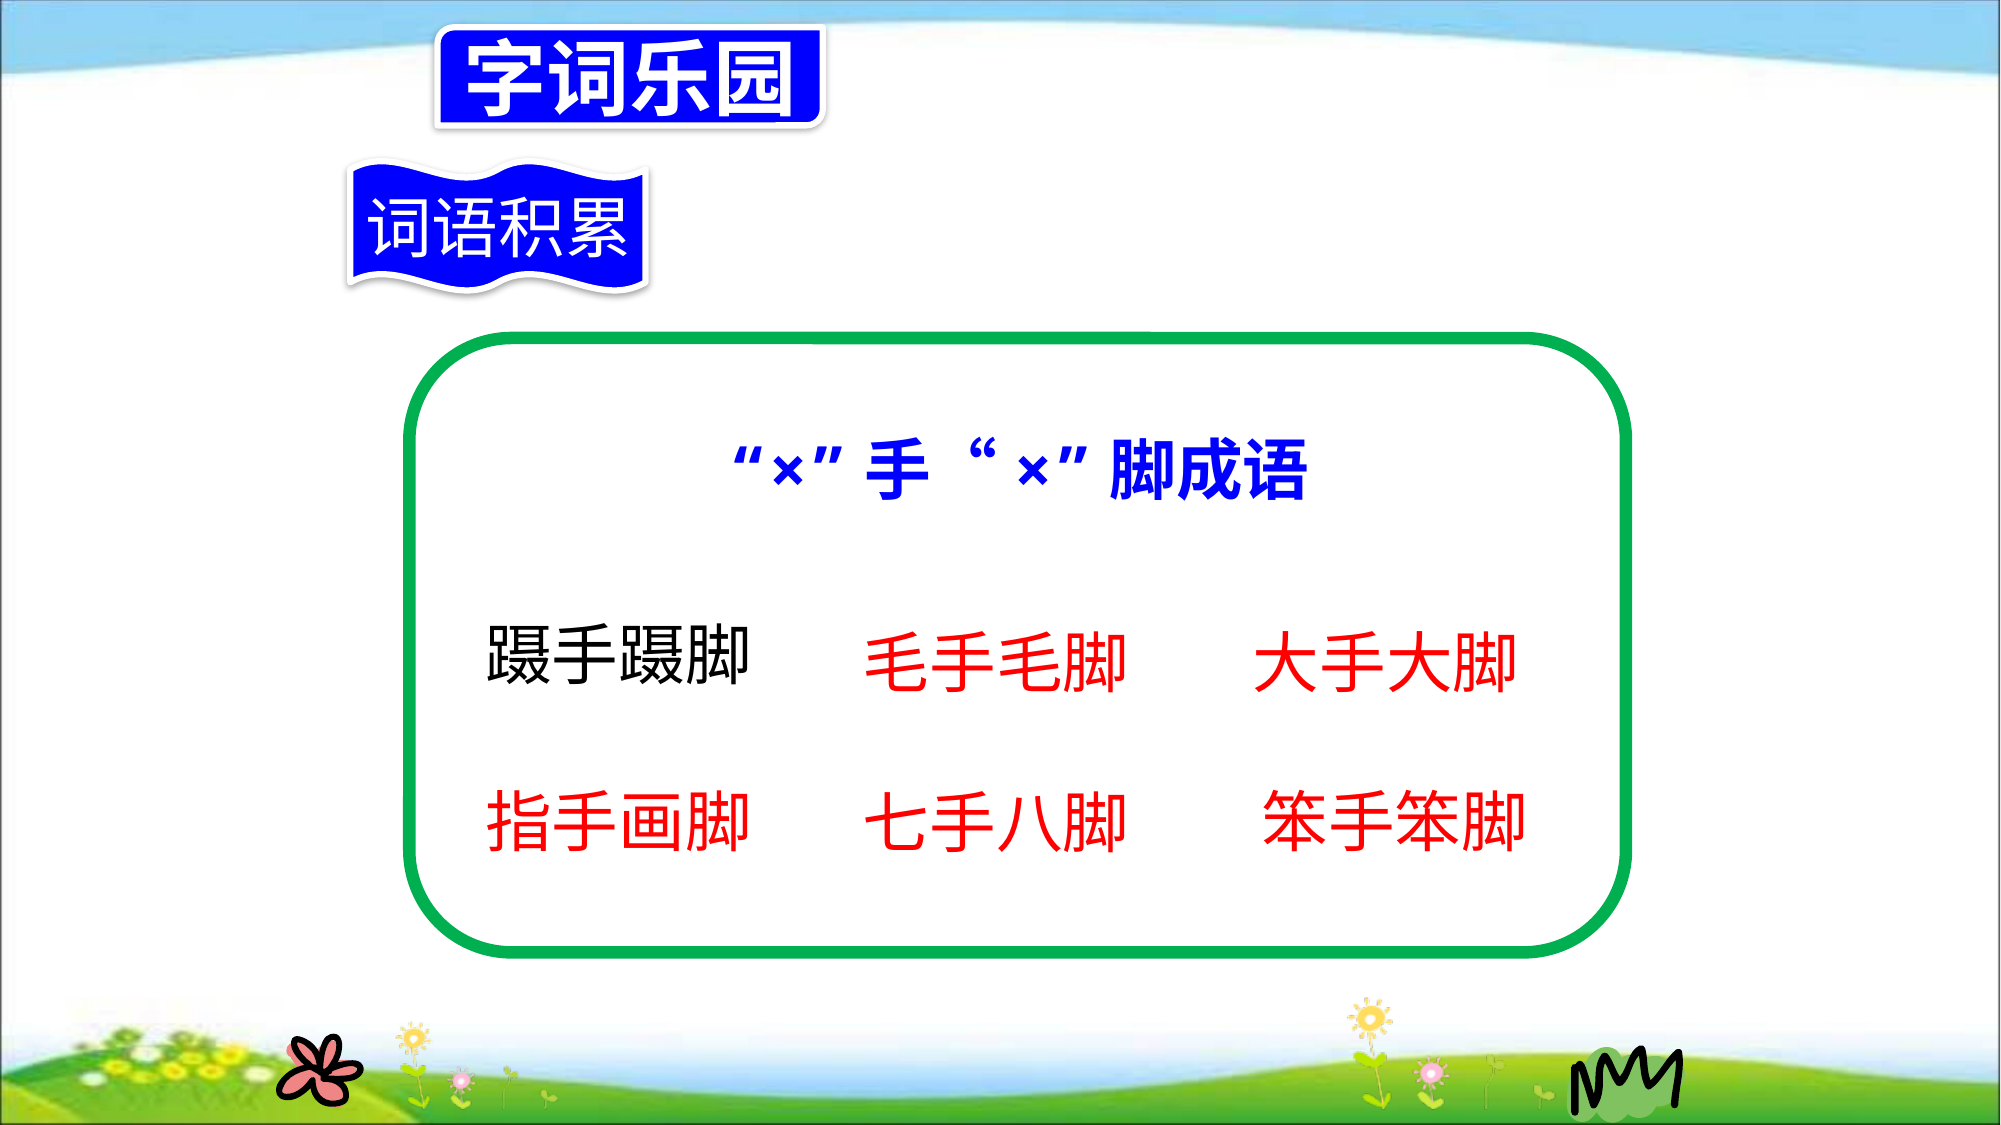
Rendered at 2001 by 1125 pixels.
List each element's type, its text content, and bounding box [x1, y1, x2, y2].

text_box 词语积累 [347, 158, 649, 294]
picture [0, 0, 2001, 1125]
text_box 字词乐园 [434, 24, 826, 129]
text_box [407, 335, 1629, 955]
